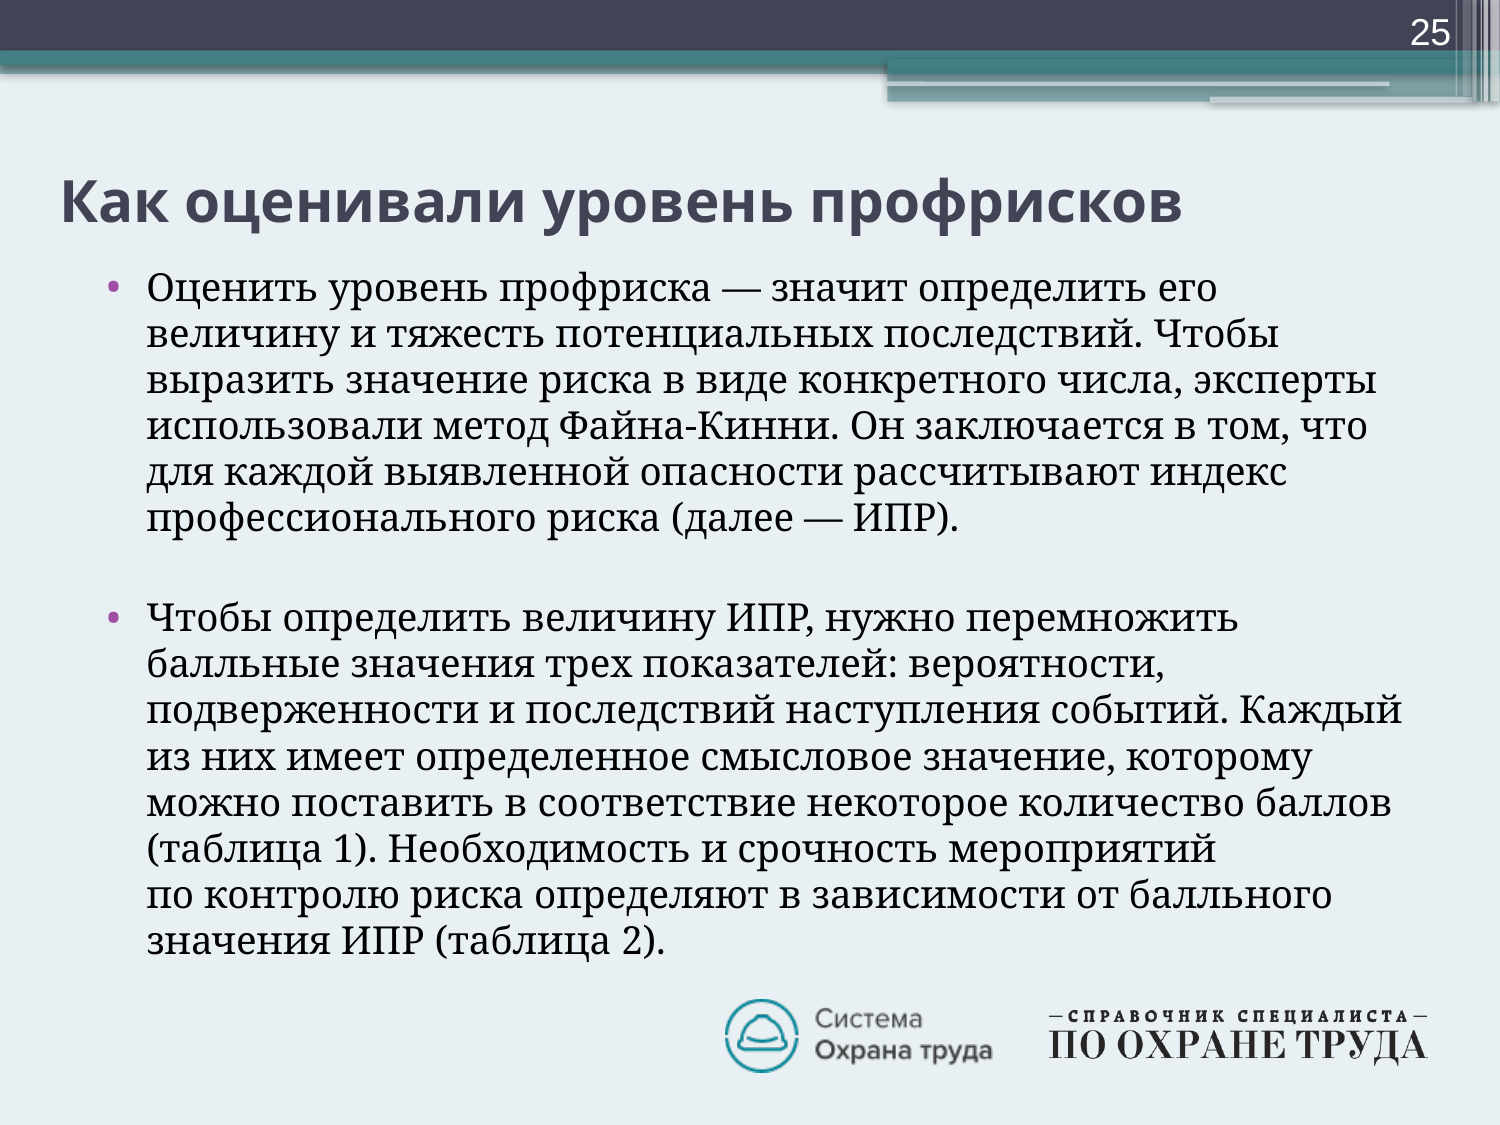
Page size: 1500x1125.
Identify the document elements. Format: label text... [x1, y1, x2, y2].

picture [1048, 1009, 1428, 1066]
title Как оценивали уровень профрисков [44, 114, 1477, 285]
list Оценить уровень профриска — значит определить его величину и тяжесть потенциальных последствий. Чтобы выразить значение риска в виде конкретного числа, эксперты использовали метод Файна-Кинни. Он заключается в том, что для каждой выявленной опасности рассчитывают индекс профессионального риска (далее — ИПР). Чтобы определить величину ИПР, нужно перемножить балльные значения трех показателей: вероятности, подверженности и последствий наступления событий. Каждый из них имеет определенное смысловое значение, которому можно поставить в соответствие некоторое количество баллов (таблица 1). Необходимость и срочность мероприятий по контролю риска определяют в зависимости от балльного значения ИПР (таблица 2). [75, 255, 1425, 976]
slide_number 25 [1341, 0, 1466, 61]
picture [725, 999, 993, 1074]
